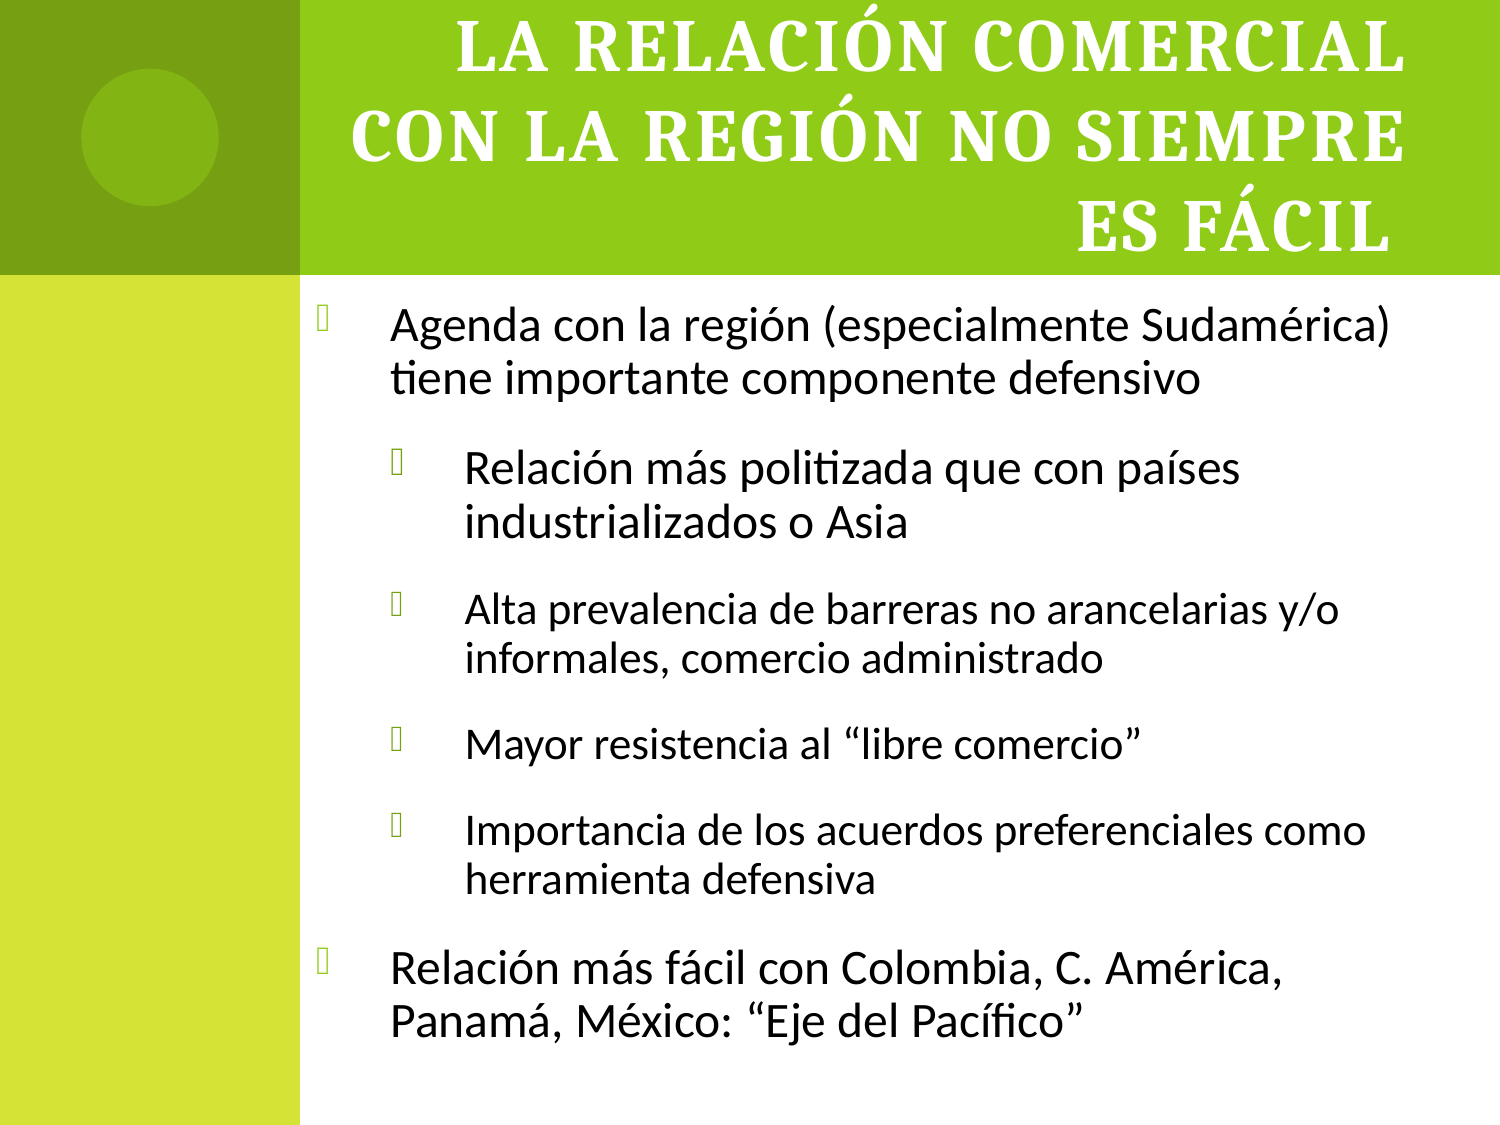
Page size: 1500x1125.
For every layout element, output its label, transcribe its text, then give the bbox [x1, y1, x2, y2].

title La relación comercial con la región no siempre es fácil [324, 37, 1425, 225]
list Agenda con la región (especialmente Sudamérica) tiene importante componente defensivo Relación más politizada que con países industrializados o Asia Alta prevalencia de barreras no arancelarias y/o informales, comercio administrado Mayor resistencia al “libre comercio” Importancia de los acuerdos preferenciales como herramienta defensiva Relación más fácil con Colombia, C. América, Panamá, México: “Eje del Pacífico” [301, 290, 1447, 1059]
